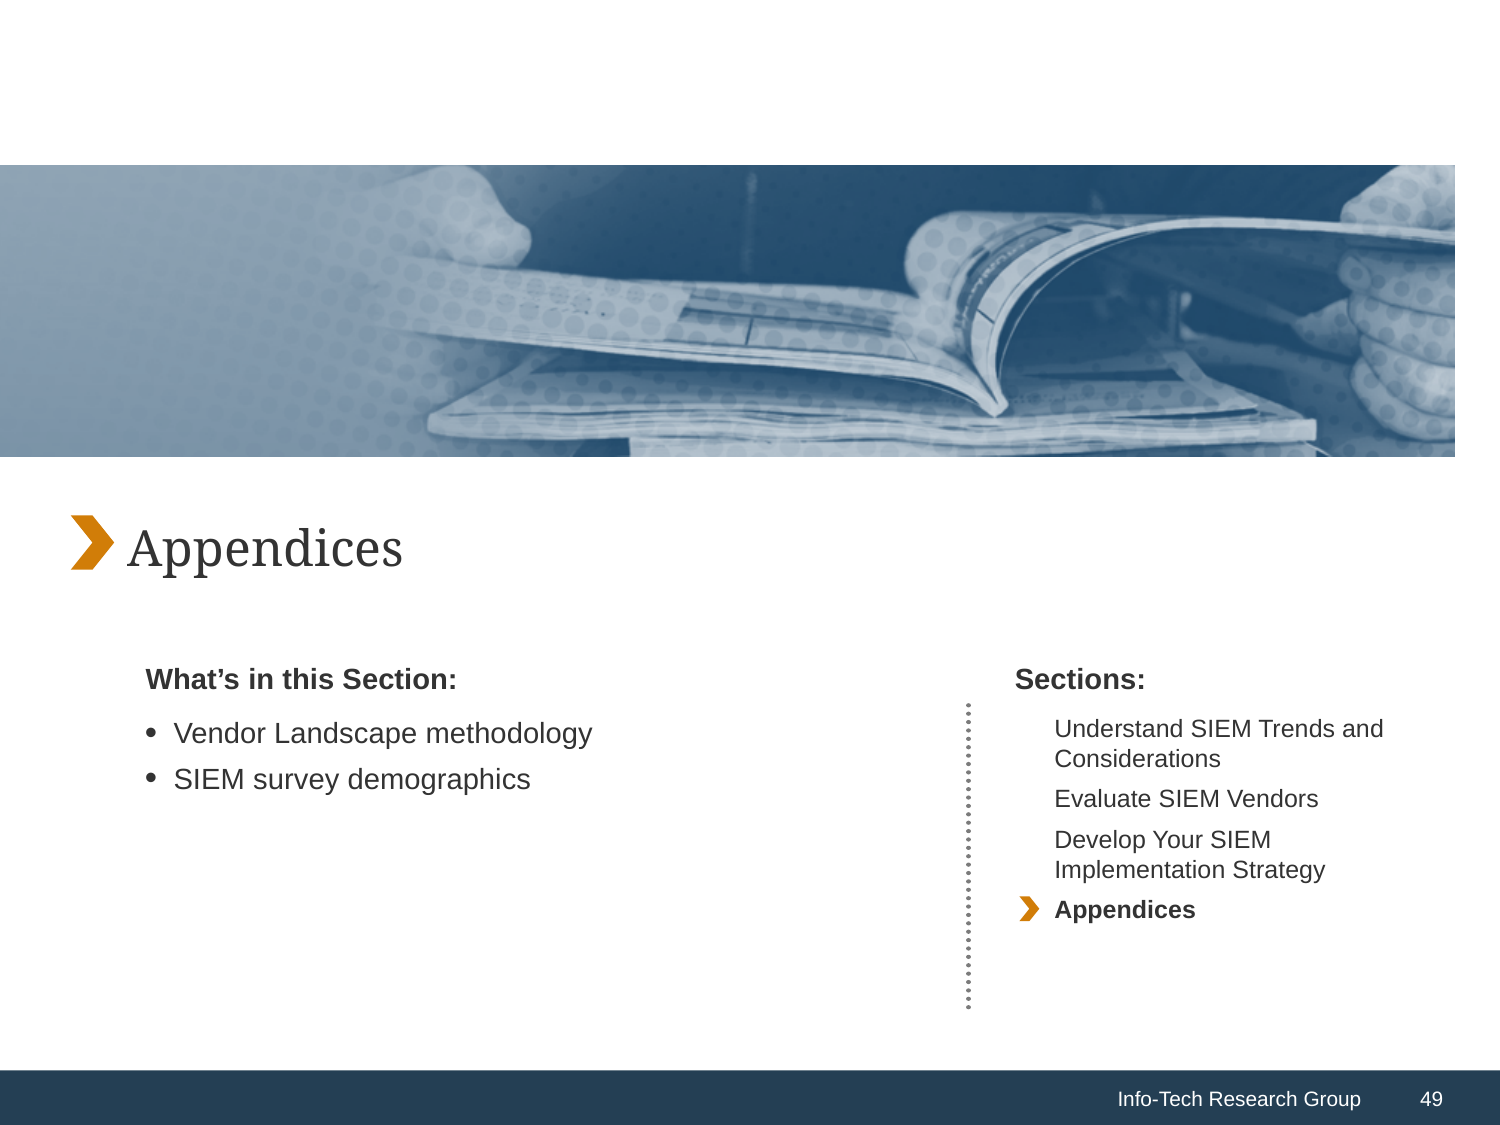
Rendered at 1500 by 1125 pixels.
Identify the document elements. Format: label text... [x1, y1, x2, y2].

list Understand SIEM Trends and Considerations Evaluate SIEM Vendors Develop Your SIEM Implementation Strategy Appendices [1039, 704, 1429, 1024]
picture [0, 164, 1455, 457]
text_box [68, 513, 112, 572]
list Vendor Landscape methodology SIEM survey demographics [129, 707, 858, 1021]
list Appendices [112, 501, 1336, 611]
text_box [1017, 894, 1039, 924]
